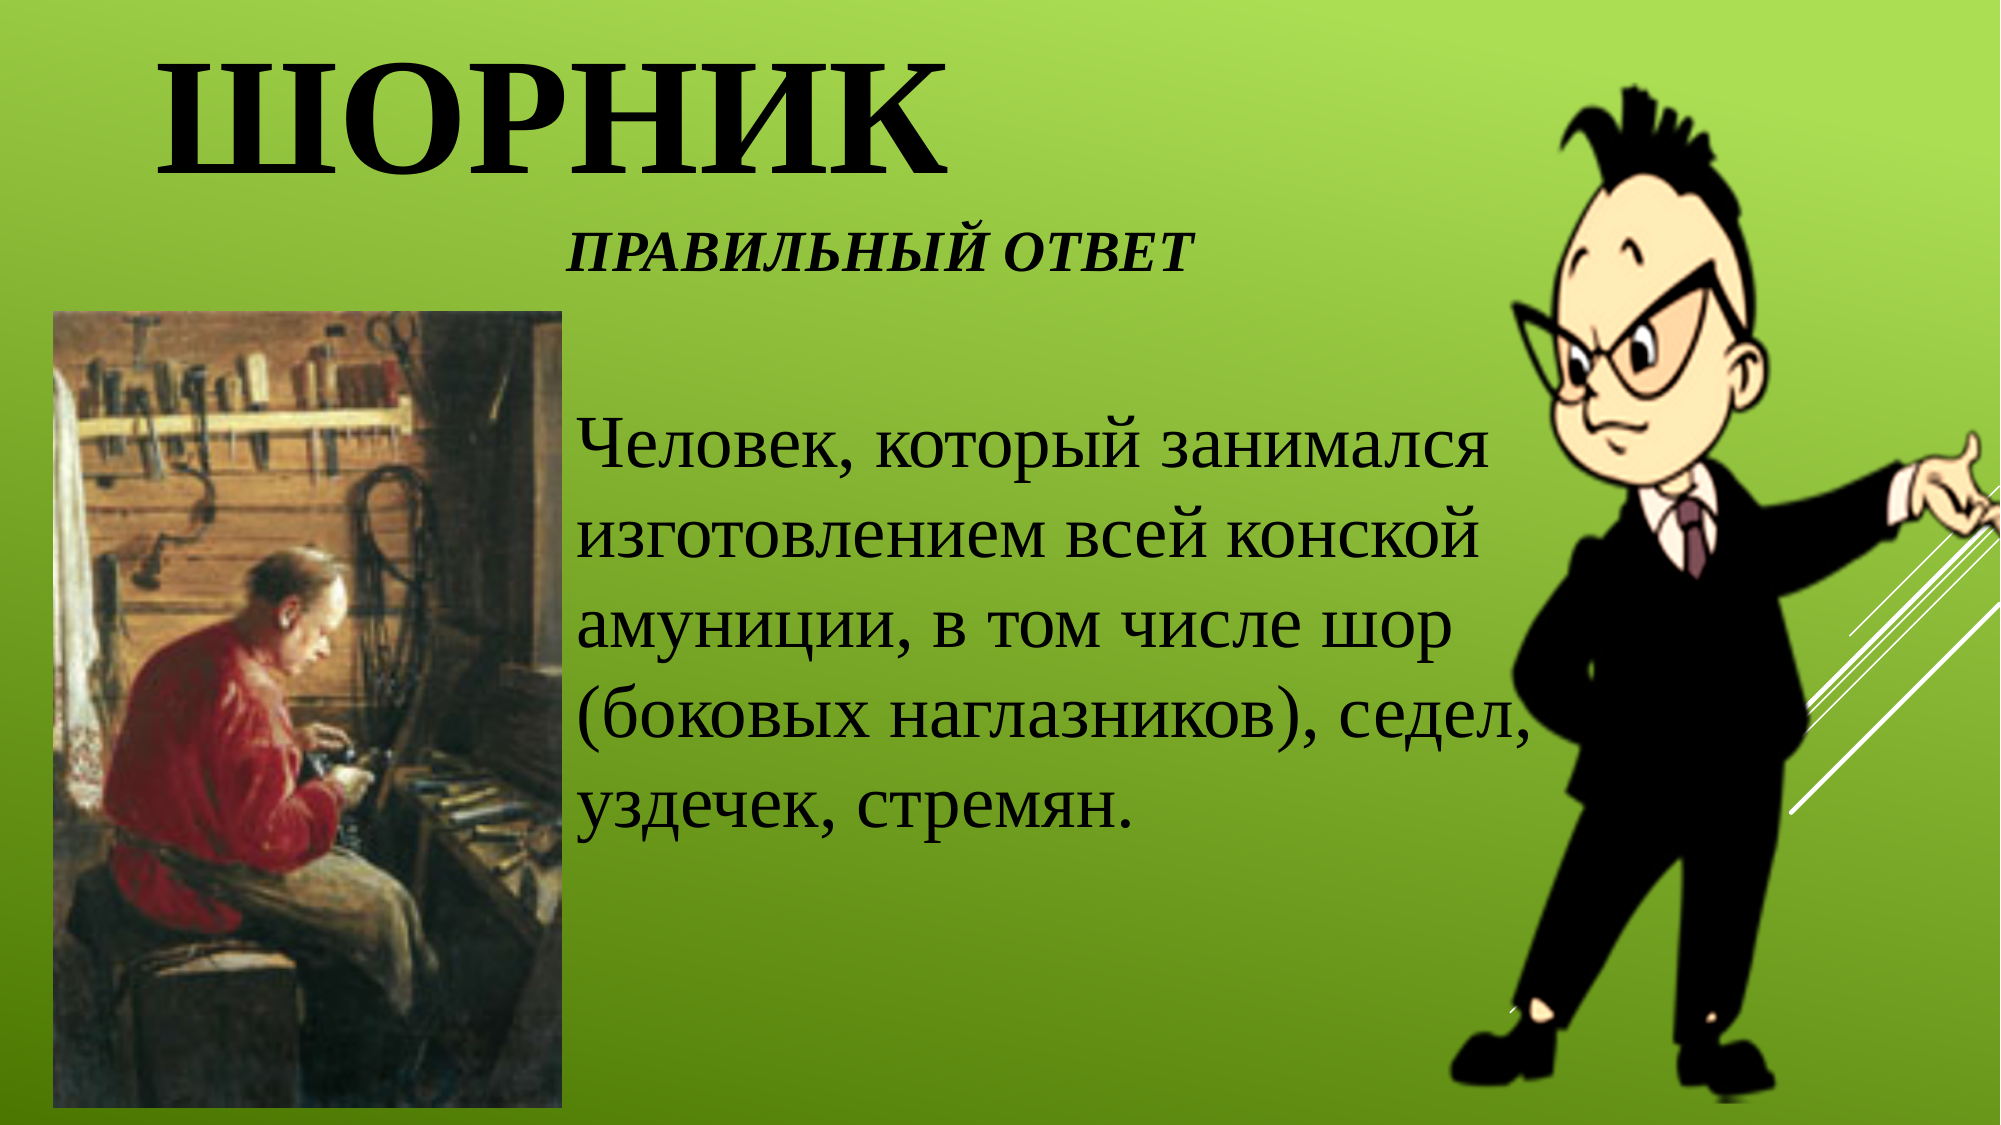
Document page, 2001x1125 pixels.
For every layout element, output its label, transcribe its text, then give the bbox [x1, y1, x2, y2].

picture [52, 310, 562, 1108]
text_box ШОРНИК [140, 0, 1039, 215]
text_box Человек, который занимался изготовлением всей конской амуниции, в том числе шор (боковых наглазников), седел, уздечек, стремян. [562, 385, 1396, 850]
text_box ПРАВИЛЬНЫЙ ОТВЕТ [482, 205, 1294, 290]
picture [1396, 41, 2000, 1125]
